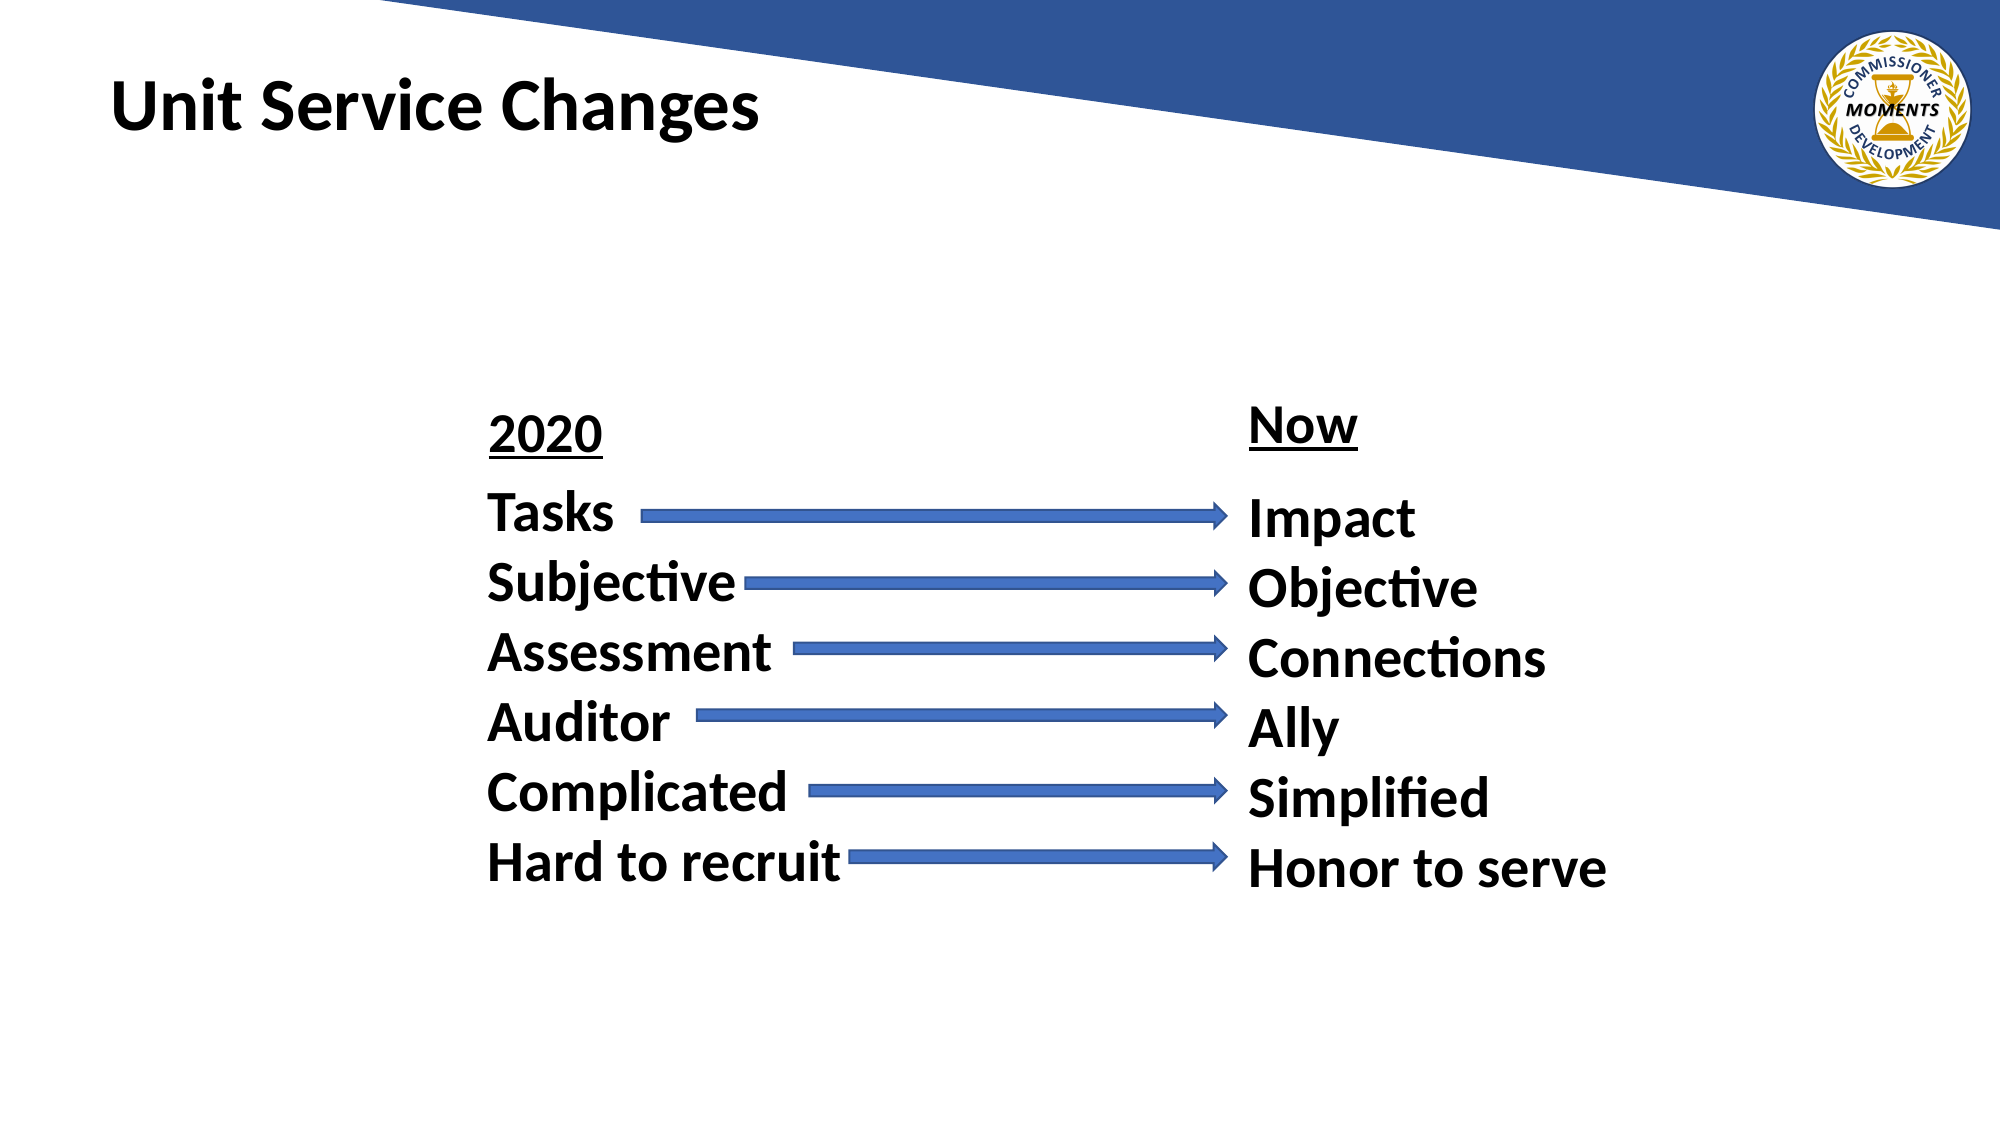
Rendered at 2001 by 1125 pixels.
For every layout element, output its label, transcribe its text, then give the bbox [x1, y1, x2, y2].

text_box 2020 [473, 388, 642, 471]
text_box [744, 569, 1229, 598]
text_box [792, 634, 1228, 663]
text_box Tasks Subjective Assessment Auditor Complicated Hard to recruit [472, 465, 1018, 953]
text_box Unit Service Changes [95, 47, 777, 153]
text_box [640, 501, 1229, 531]
text_box Now [1234, 379, 1471, 463]
text_box [695, 701, 1229, 729]
text_box [848, 841, 1229, 873]
text_box Impact Objective Connections Ally Simplified Honor to serve [1234, 471, 1780, 907]
text_box [808, 776, 1228, 805]
picture [1813, 30, 1972, 189]
